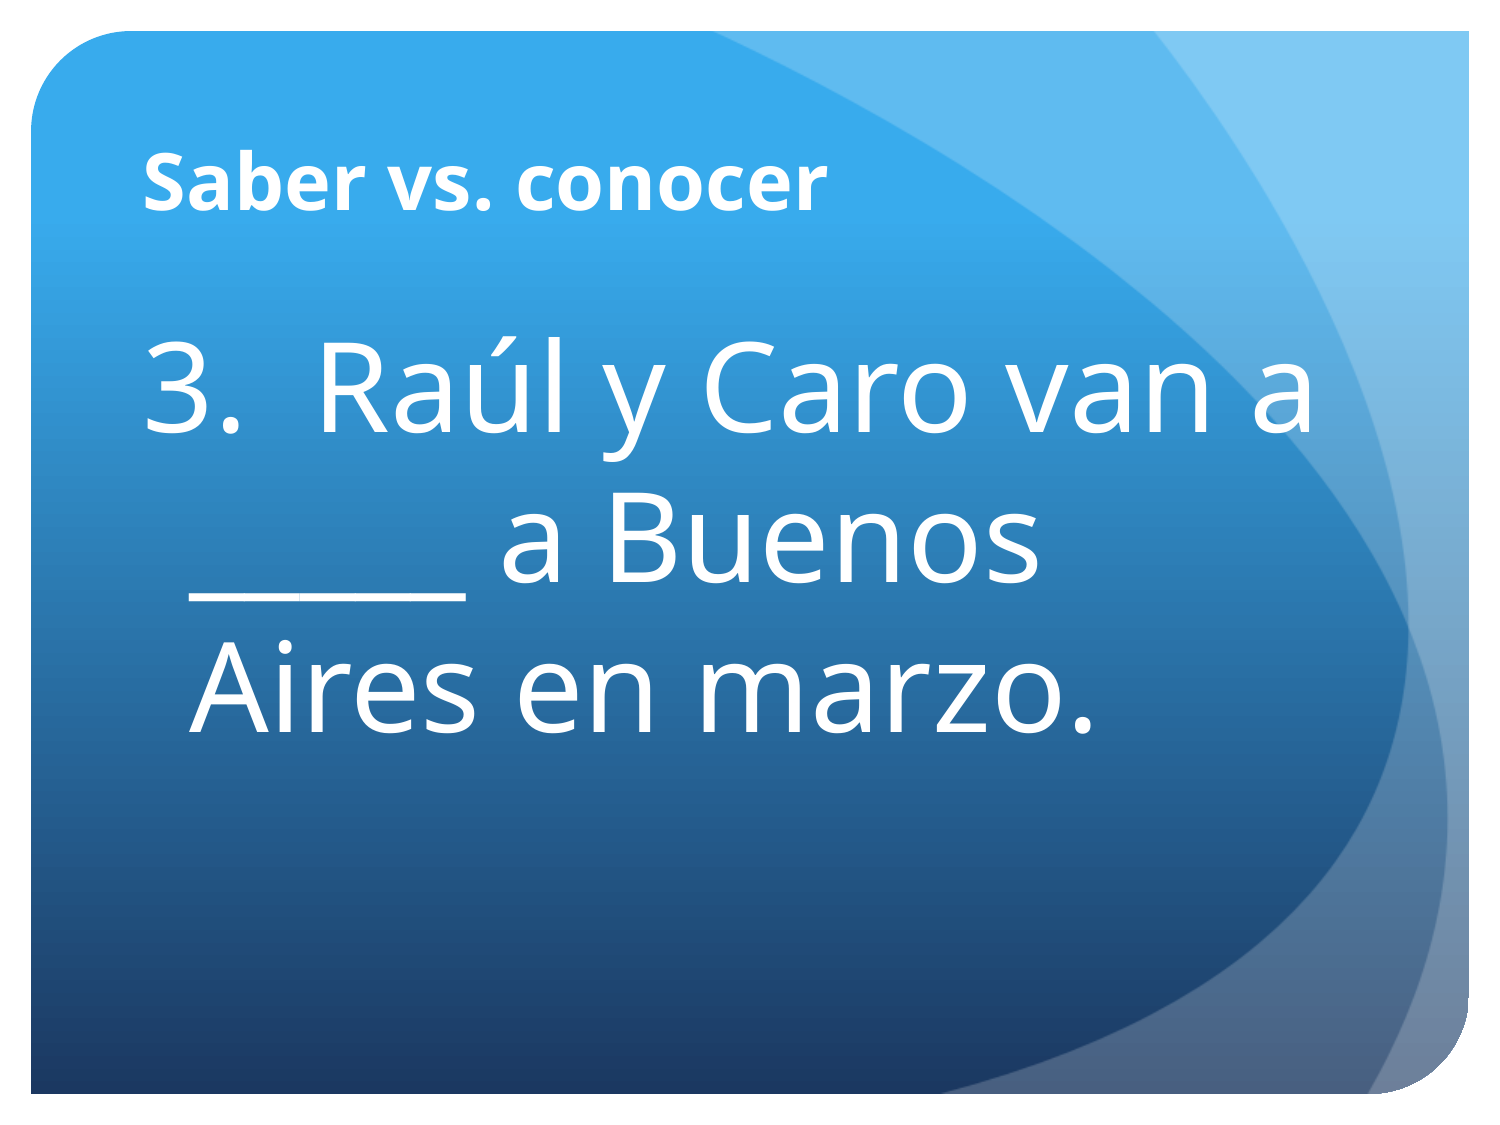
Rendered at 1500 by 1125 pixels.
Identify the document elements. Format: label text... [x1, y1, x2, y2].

picture [24, 30, 1473, 1094]
list 3. Raúl y Caro van a _____ a Buenos Aires en marzo. [127, 299, 1372, 991]
title Saber vs. conocer [127, 62, 1372, 234]
